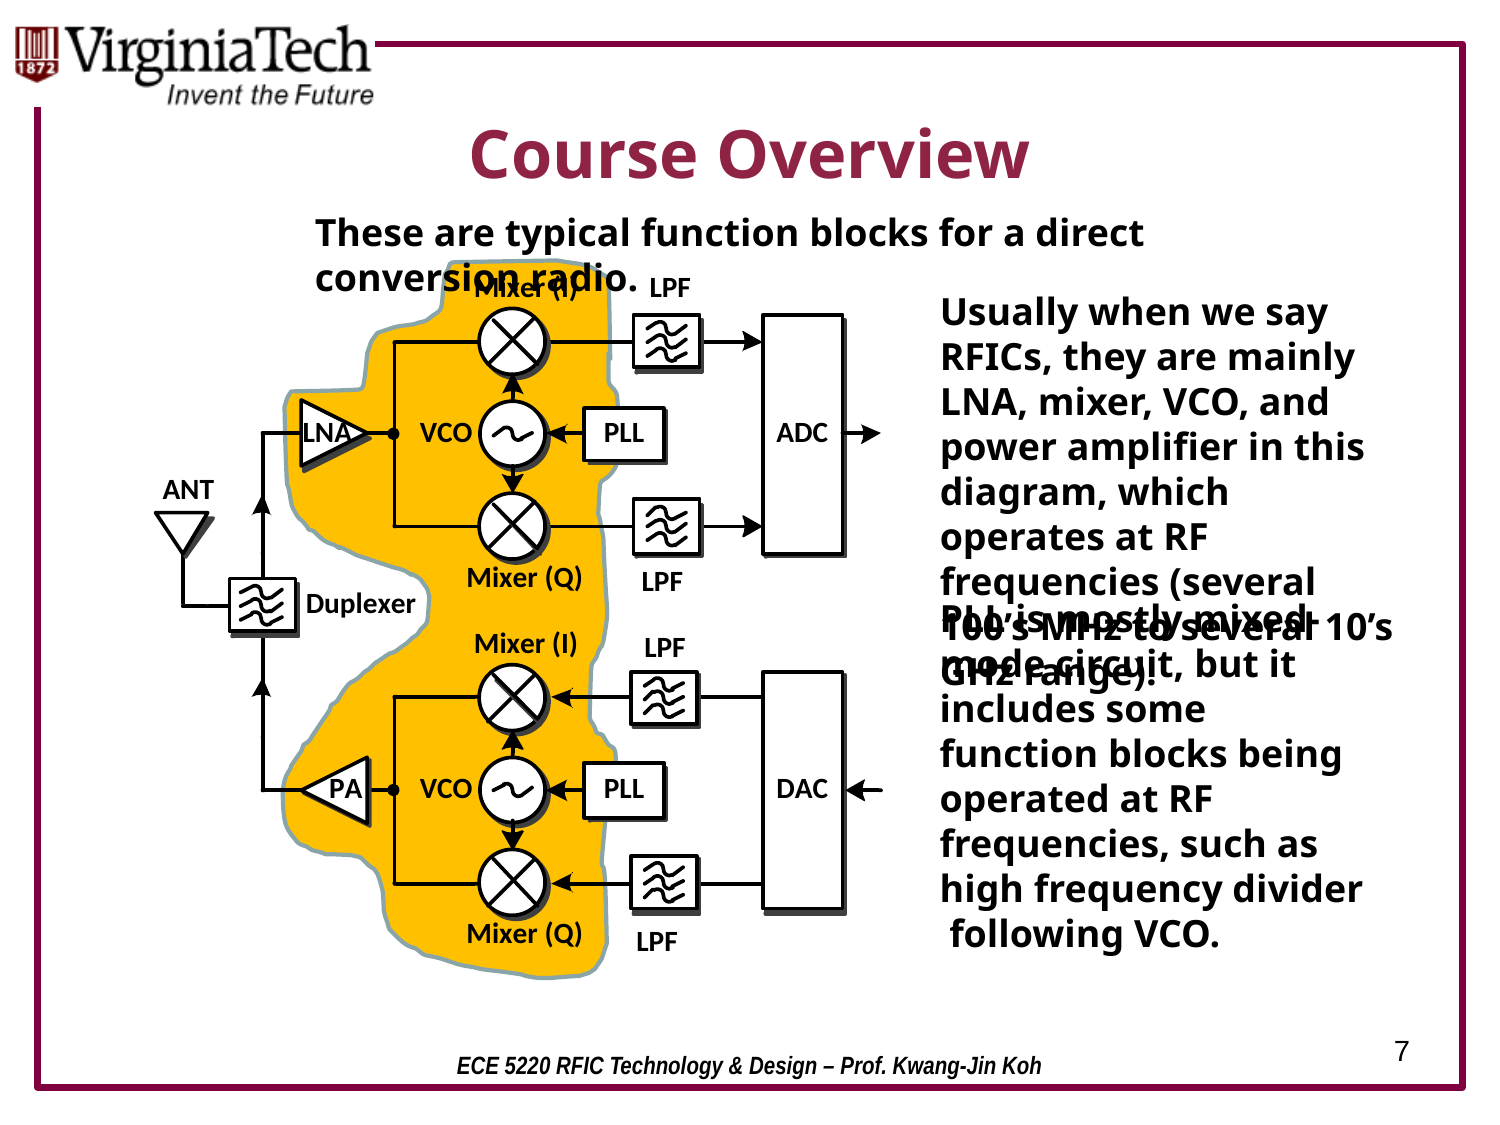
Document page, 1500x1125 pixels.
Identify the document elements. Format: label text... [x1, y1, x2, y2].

text_box These are typical function blocks for a direct conversion radio. [300, 201, 1313, 307]
text_box Usually when we say RFICs, they are mainly LNA, mixer, VCO, and power amplifier in this diagram, which operates at RF frequencies (several 100’s MHz to several 10’s GHz range). [924, 280, 1413, 701]
text_box [495, 973, 593, 981]
slide_number 7 [1074, 1024, 1425, 1103]
title Course Overview [75, 104, 1425, 213]
text_box PLL is mostly mixed-mode circuit, but it includes some function blocks being operated at RF frequencies, such as high frequency divider following VCO. [924, 587, 1388, 963]
picture [15, 24, 375, 107]
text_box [149, 262, 888, 966]
